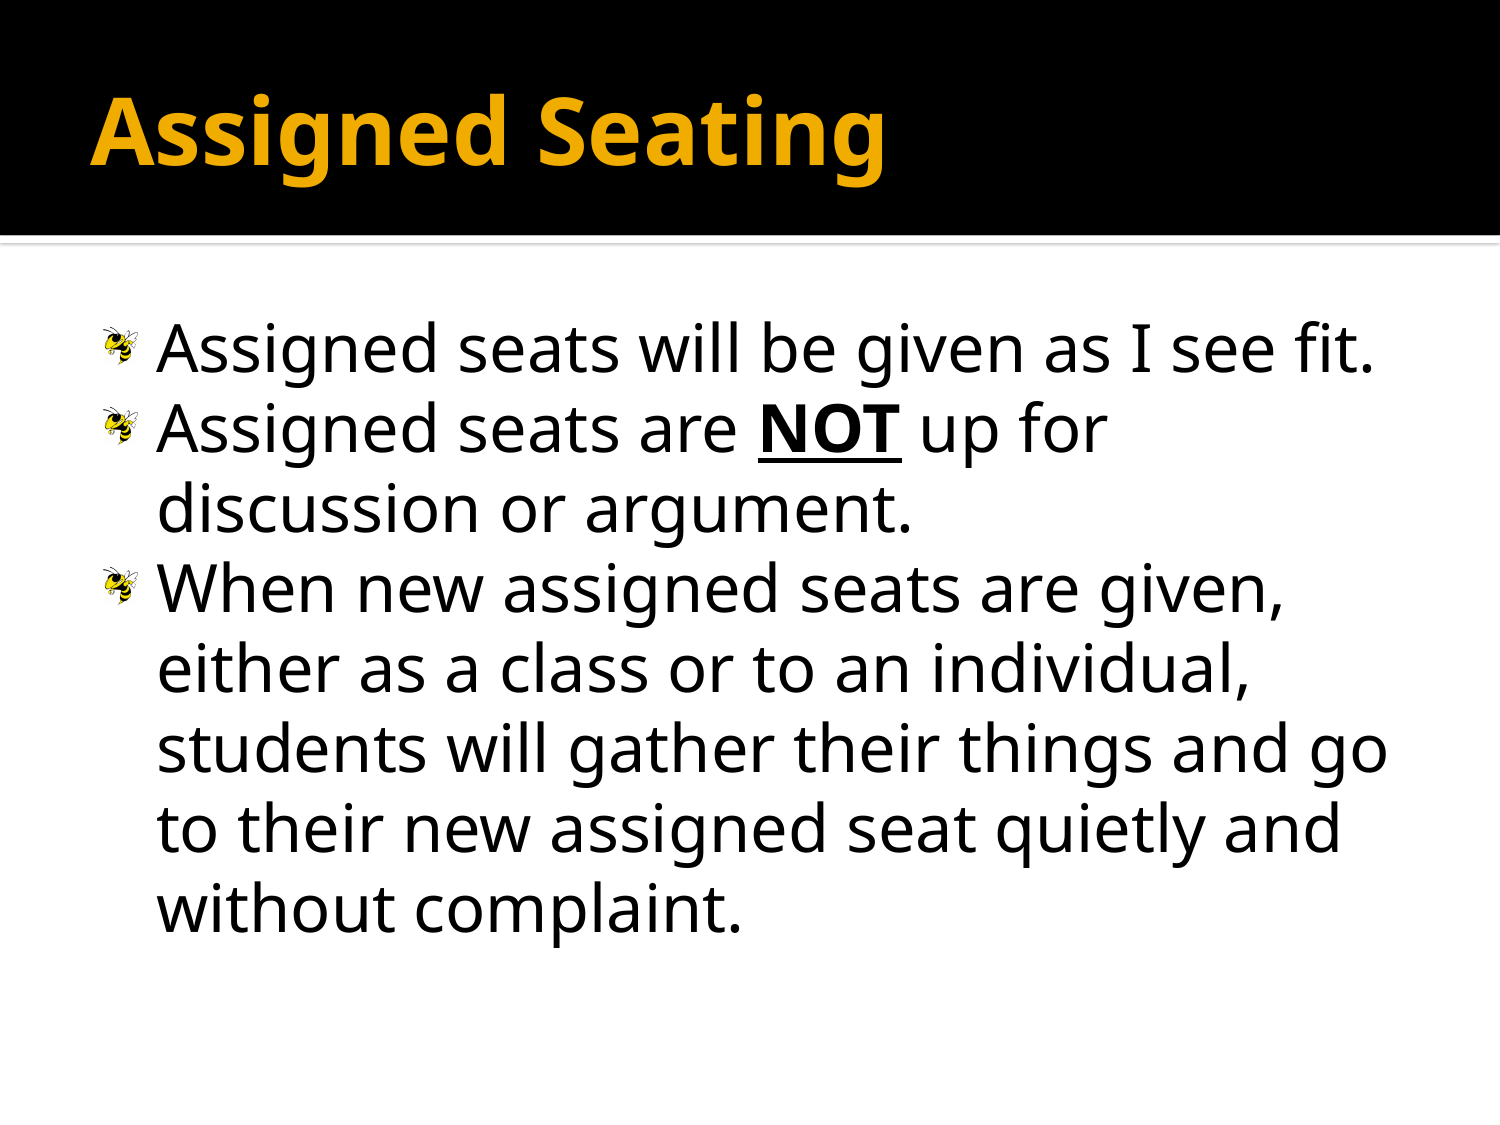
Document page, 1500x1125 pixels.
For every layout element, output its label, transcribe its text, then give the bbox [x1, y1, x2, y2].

title Assigned Seating [75, 25, 1425, 231]
picture [103, 327, 138, 365]
picture [103, 407, 138, 445]
list Assigned seats will be given as I see fit. Assigned seats are NOT up for discussion or argument. When new assigned seats are given, either as a class or to an individual, students will gather their things and go to their new assigned seat quietly and without complaint. [75, 291, 1425, 1050]
picture [103, 567, 138, 605]
